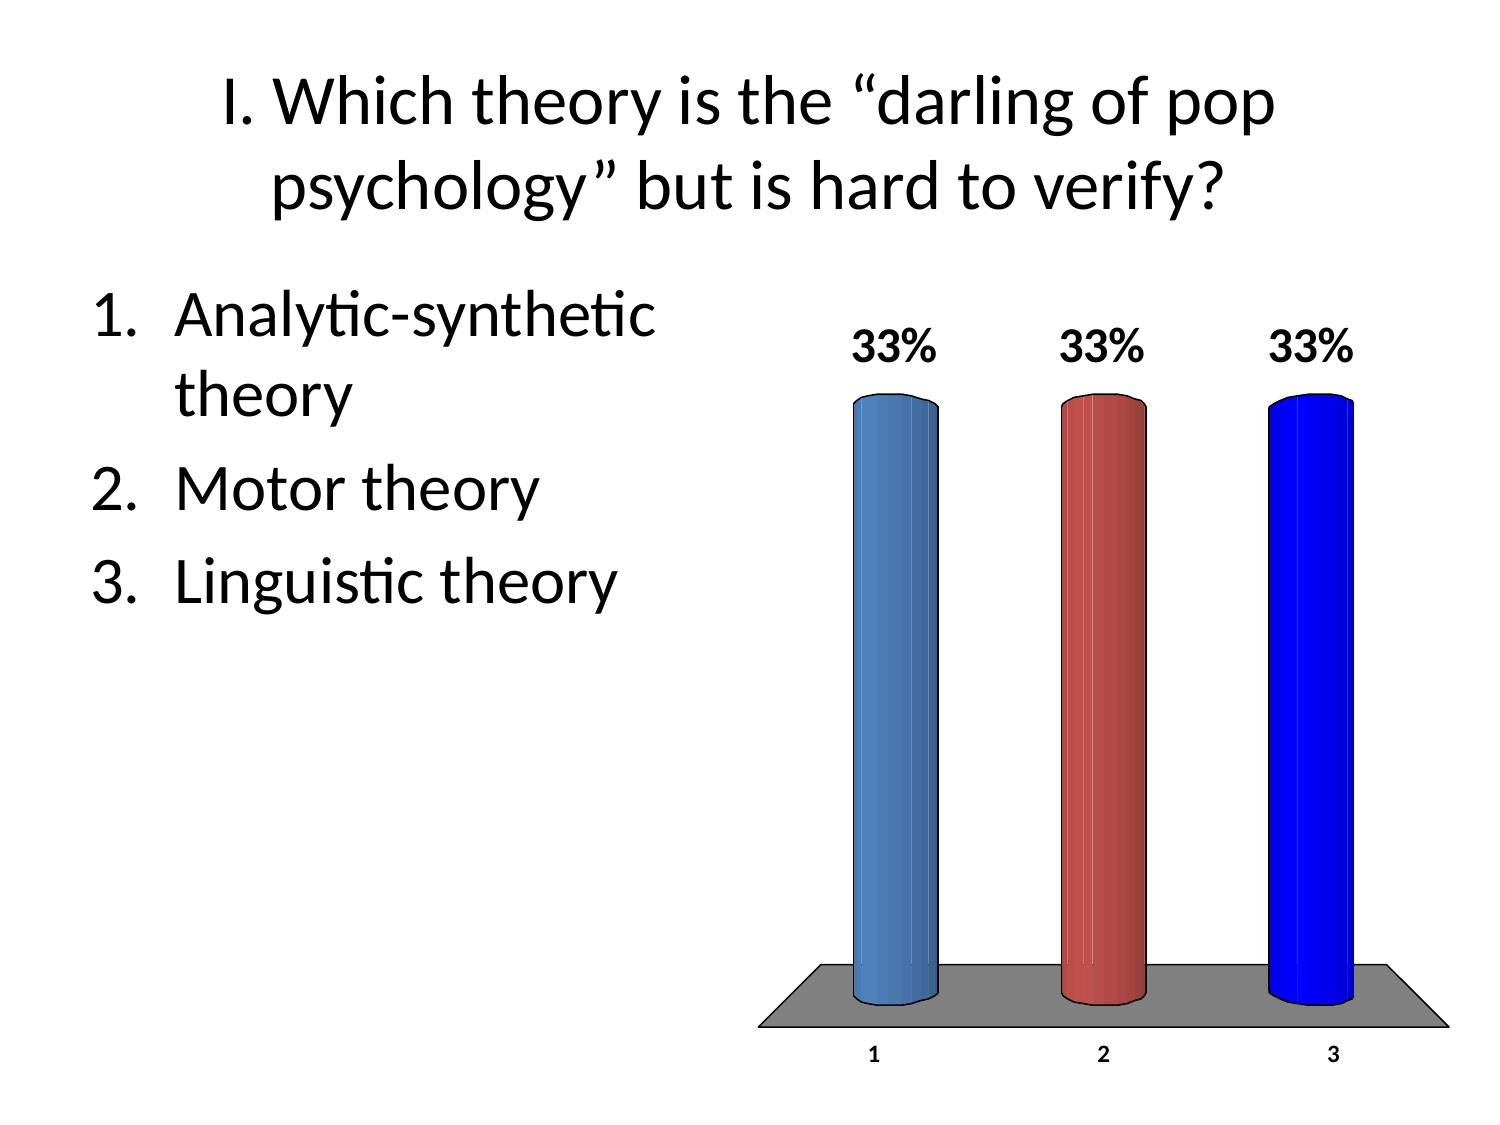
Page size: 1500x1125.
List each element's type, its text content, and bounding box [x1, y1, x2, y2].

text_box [739, 270, 1490, 1115]
title I. Which theory is the “darling of pop psychology” but is hard to verify? [75, 45, 1425, 233]
list Analytic-synthetic theory Motor theory Linguistic theory [75, 262, 750, 1005]
